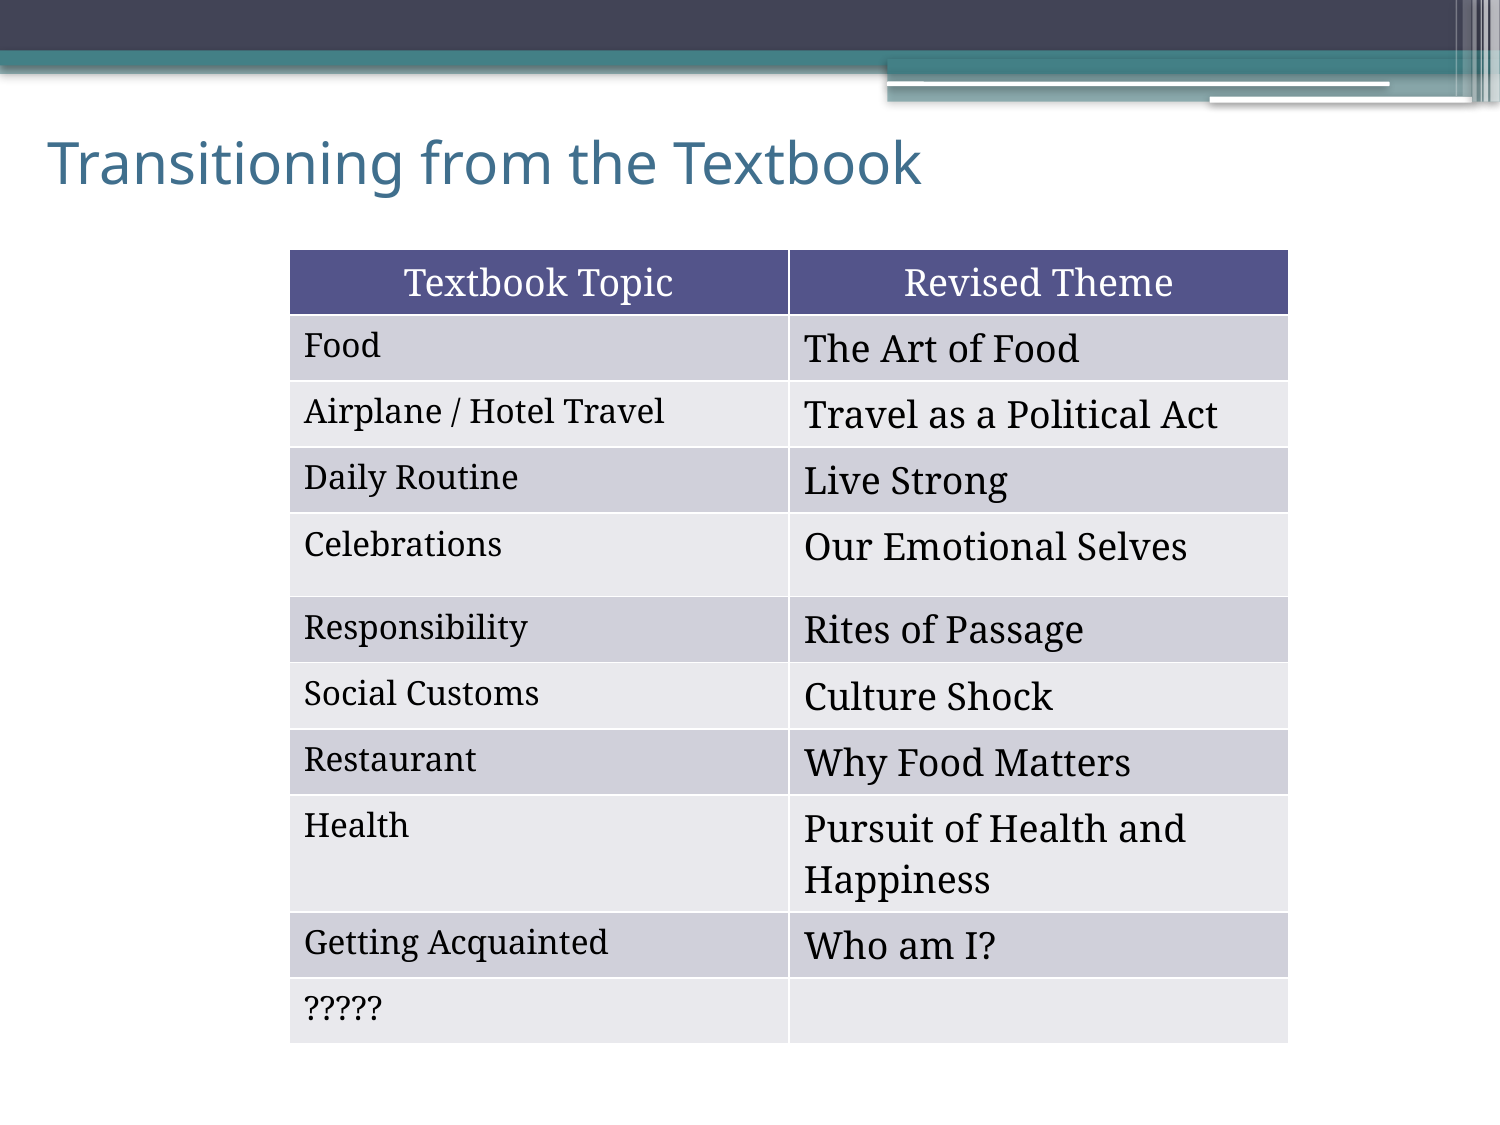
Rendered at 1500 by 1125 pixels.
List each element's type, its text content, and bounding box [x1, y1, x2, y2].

table_cell Why Food Matters [790, 730, 1288, 794]
table_cell Restaurant [290, 730, 788, 794]
table_cell Live Strong [790, 448, 1288, 512]
table_cell ????? [290, 979, 788, 1043]
table_cell Culture Shock [790, 663, 1288, 728]
table_cell The Art of Food [790, 316, 1288, 380]
table_cell Airplane / Hotel Travel [290, 382, 788, 446]
table_cell Food [290, 316, 788, 380]
title Transitioning from the Textbook [32, 73, 1383, 249]
table_cell Our Emotional Selves [790, 514, 1288, 596]
table_cell Travel as a Political Act [790, 382, 1288, 446]
table_cell Daily Routine [290, 448, 788, 512]
table_cell Getting Acquainted [290, 913, 788, 977]
table_cell Social Customs [290, 663, 788, 728]
table_cell [790, 979, 1288, 1043]
table_cell Responsibility [290, 597, 788, 662]
table_cell Rites of Passage [790, 597, 1288, 662]
table_header Revised Theme [790, 250, 1288, 314]
table_cell Health [290, 796, 788, 911]
table_cell Who am I? [790, 913, 1288, 977]
table_cell Celebrations [290, 514, 788, 596]
table_header Textbook Topic [290, 250, 788, 314]
table_cell Pursuit of Health and Happiness [790, 796, 1288, 911]
